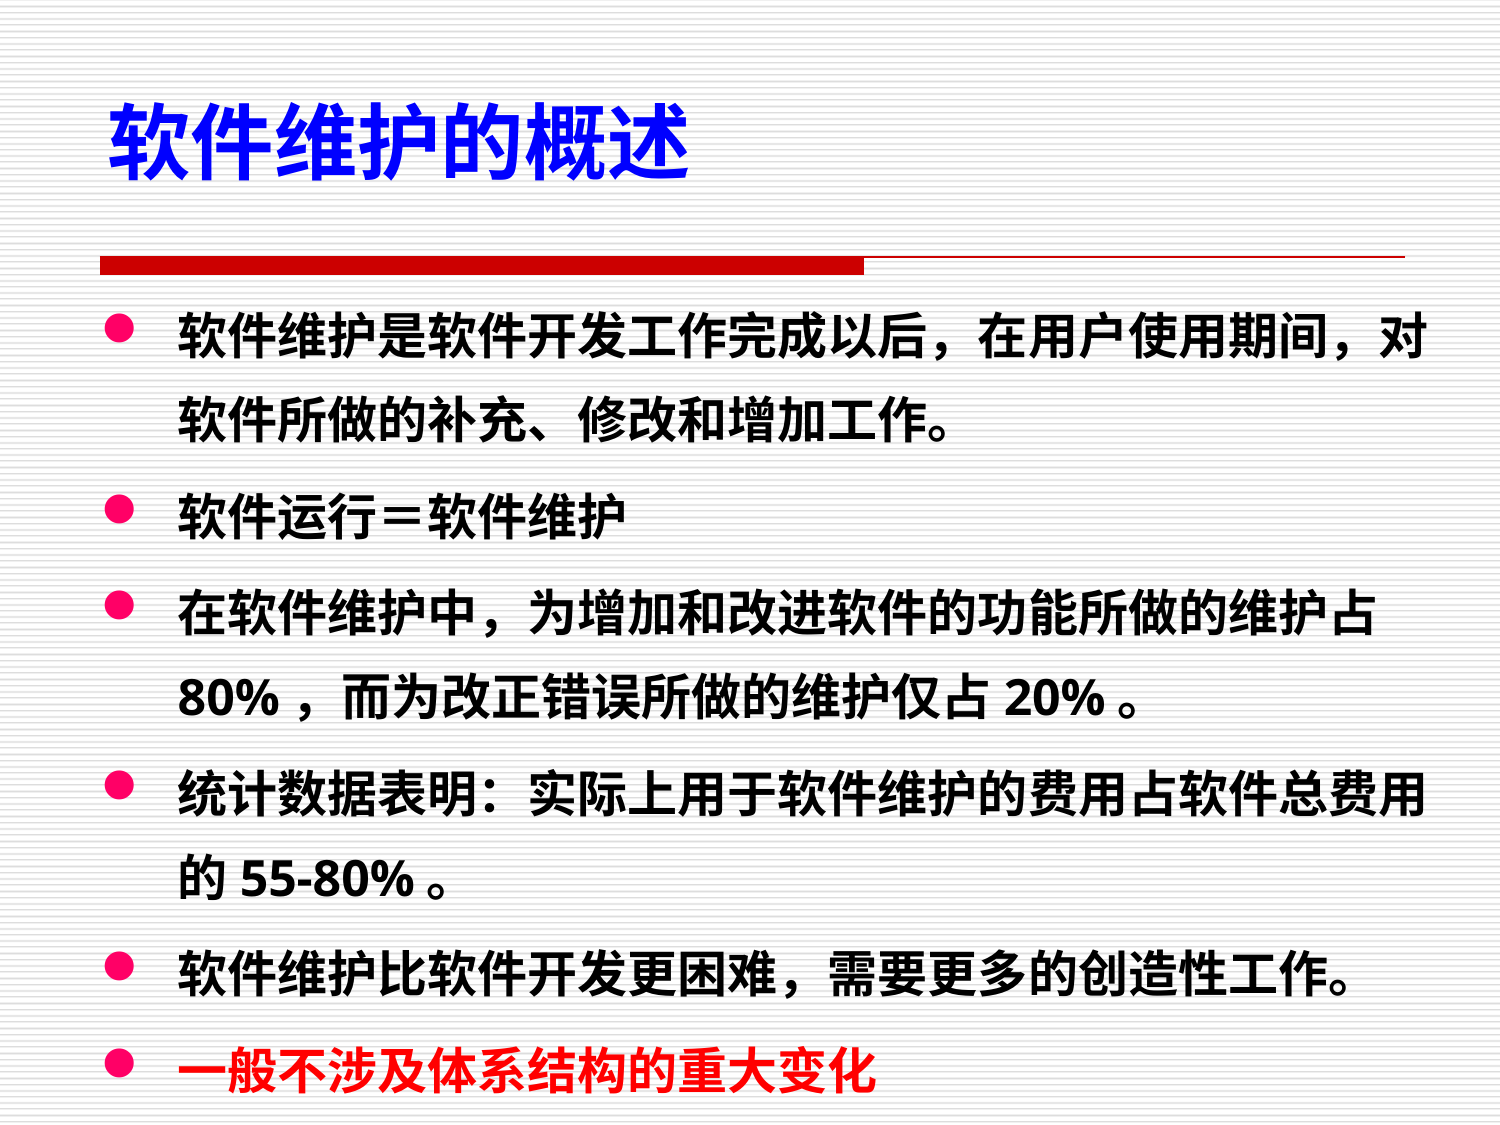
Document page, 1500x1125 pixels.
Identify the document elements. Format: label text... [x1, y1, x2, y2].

text_box 软件维护是软件开发工作完成以后，在用户使用期间，对软件所做的补充、修改和增加工作。 软件运行＝软件维护 在软件维护中，为增加和改进软件的功能所做的维护占80%，而为改正错误所做的维护仅占20%。 统计数据表明：实际上用于软件维护的费用占软件总费用的55-80%。 软件维护比软件开发更困难，需要更多的创造性工作。 一般不涉及体系结构的重大变化 [85, 273, 1464, 1124]
picture [0, 0, 1500, 1125]
text_box 软件维护的概述 [92, 90, 1368, 190]
